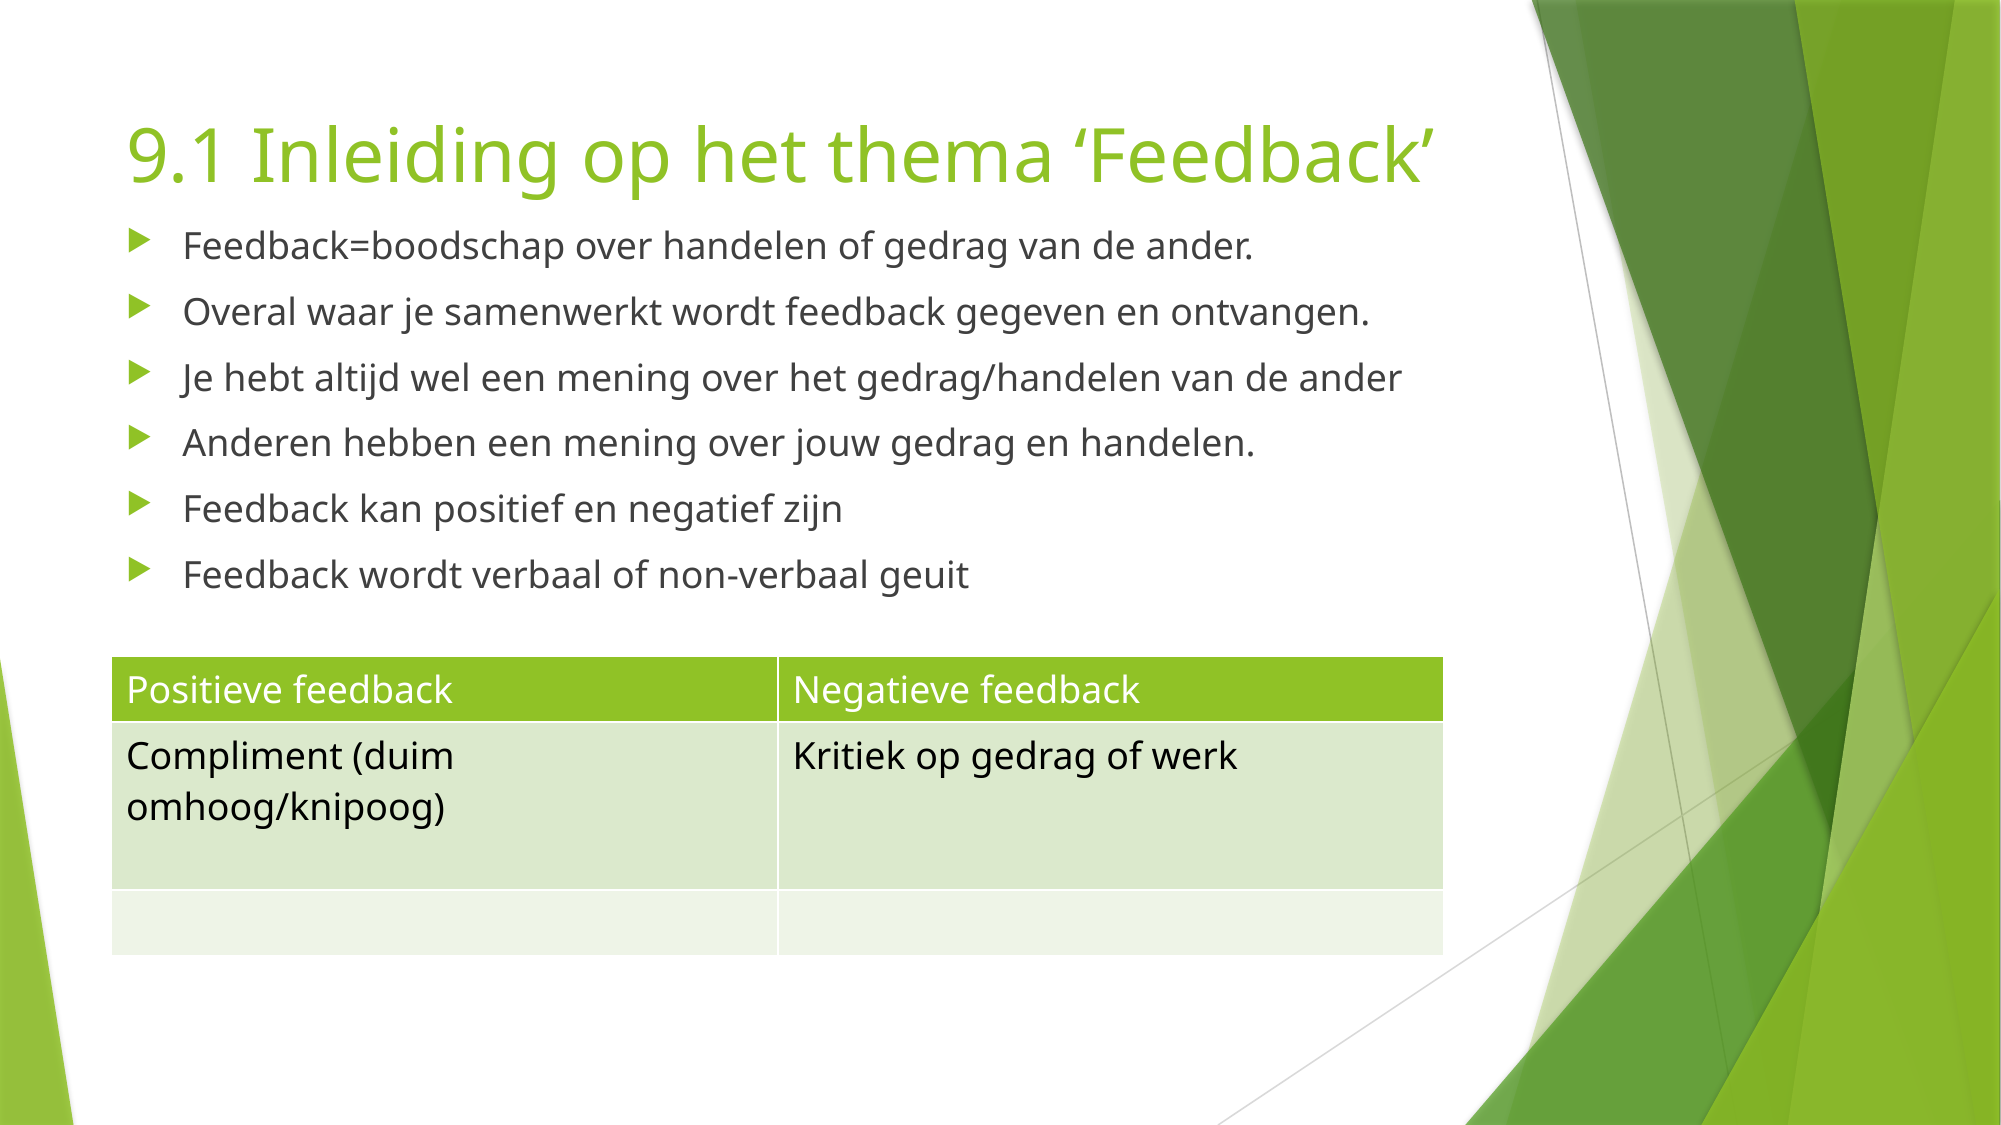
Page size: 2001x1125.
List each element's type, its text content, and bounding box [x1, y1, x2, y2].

table_header Positieve feedback [112, 657, 777, 721]
table_cell [112, 891, 777, 955]
title 9.1 Inleiding op het thema ‘Feedback’ [111, 99, 1522, 214]
table_cell [779, 891, 1443, 955]
table_cell Kritiek op gedrag of werk [779, 723, 1443, 889]
table_cell Compliment (duim omhoog/knipoog) [112, 723, 777, 889]
table_header Negatieve feedback [779, 657, 1443, 721]
list Feedback=boodschap over handelen of gedrag van de ander. Overal waar je samenwerkt wordt feedback gegeven en ontvangen. Je hebt altijd wel een mening over het gedrag/handelen van de ander Anderen hebben een mening over jouw gedrag en handelen. Feedback kan positief en negatief zijn Feedback wordt verbaal of non-verbaal geuit [111, 214, 1522, 851]
